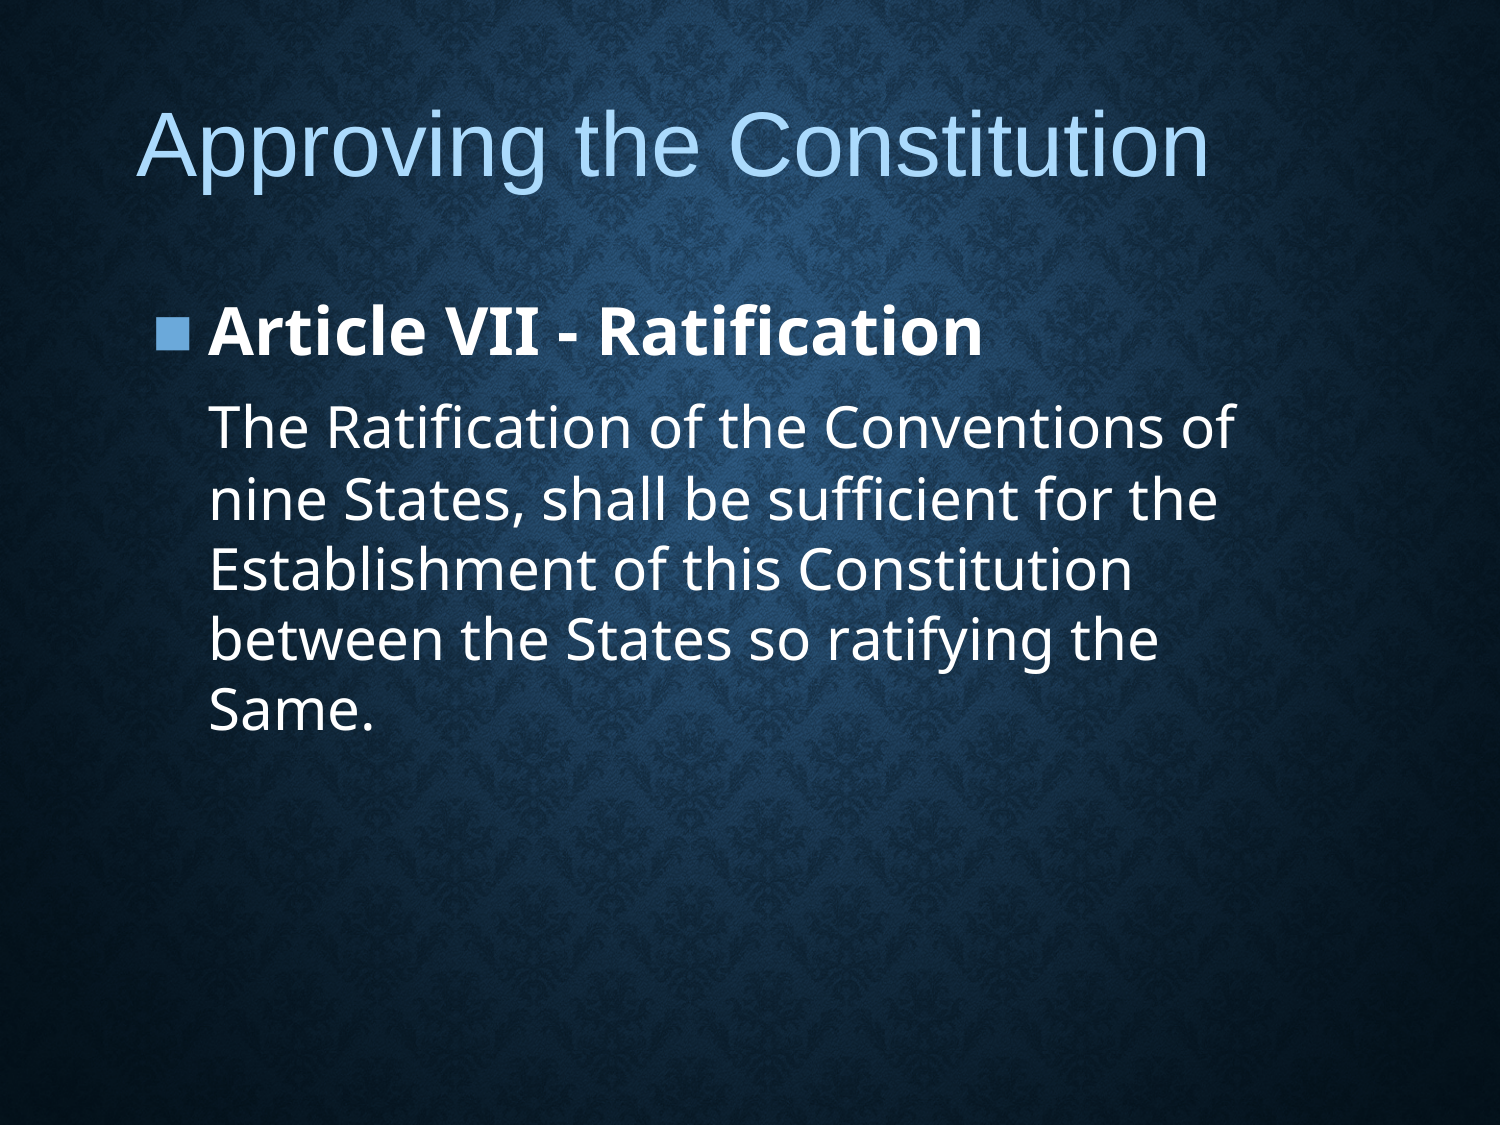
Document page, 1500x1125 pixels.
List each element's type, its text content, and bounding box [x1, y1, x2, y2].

title Approving the Constitution [0, 45, 1350, 234]
list Article VII - Ratification The Ratification of the Conventions of nine States, shall be sufficient for the Establishment of this Constitution between the States so ratifying the Same. [137, 281, 1350, 1024]
